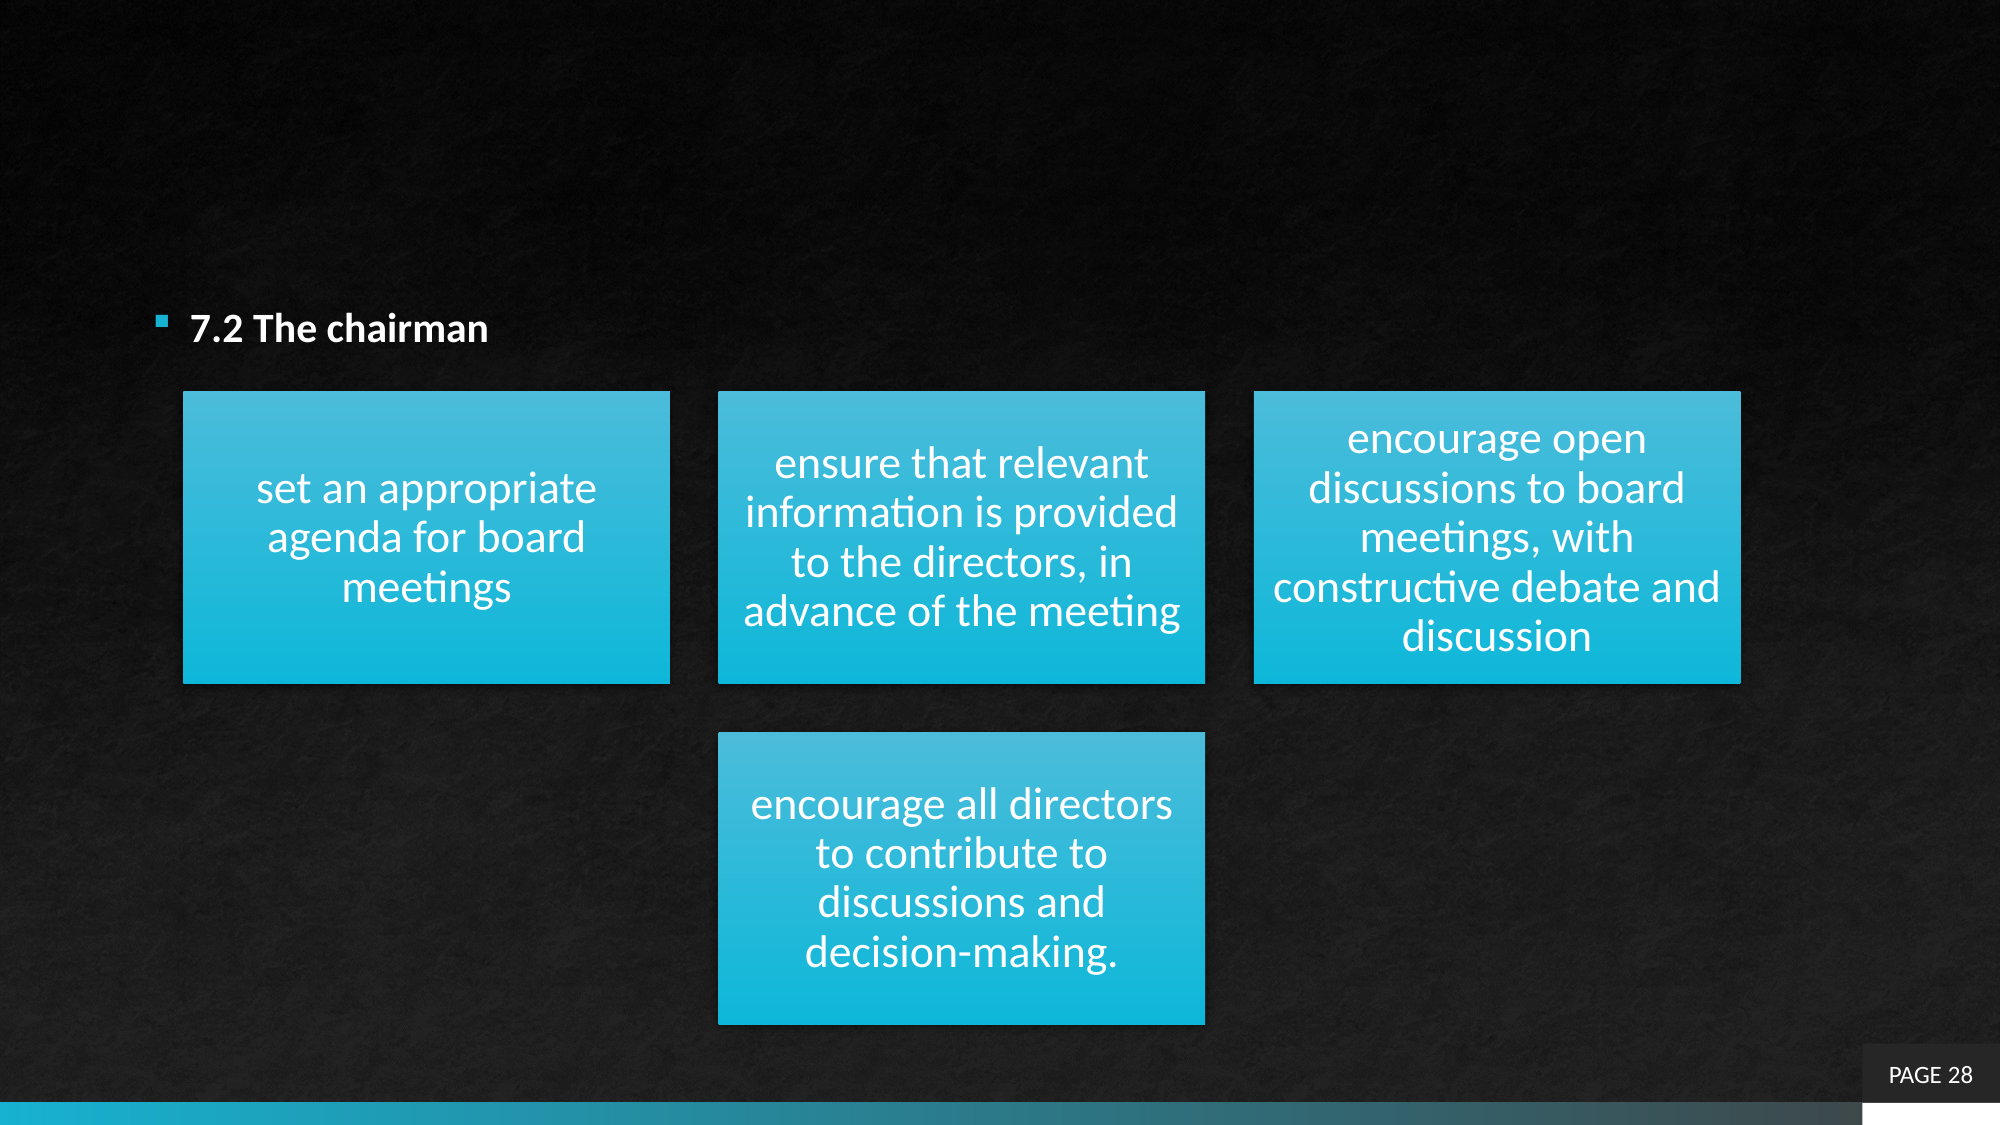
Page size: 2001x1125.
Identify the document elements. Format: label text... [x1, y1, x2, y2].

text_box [0, 391, 1924, 1025]
slide_number PAGE 28 [1862, 1043, 2000, 1103]
list 7.2 The chairman [137, 299, 1863, 391]
picture [0, 0, 2000, 1103]
